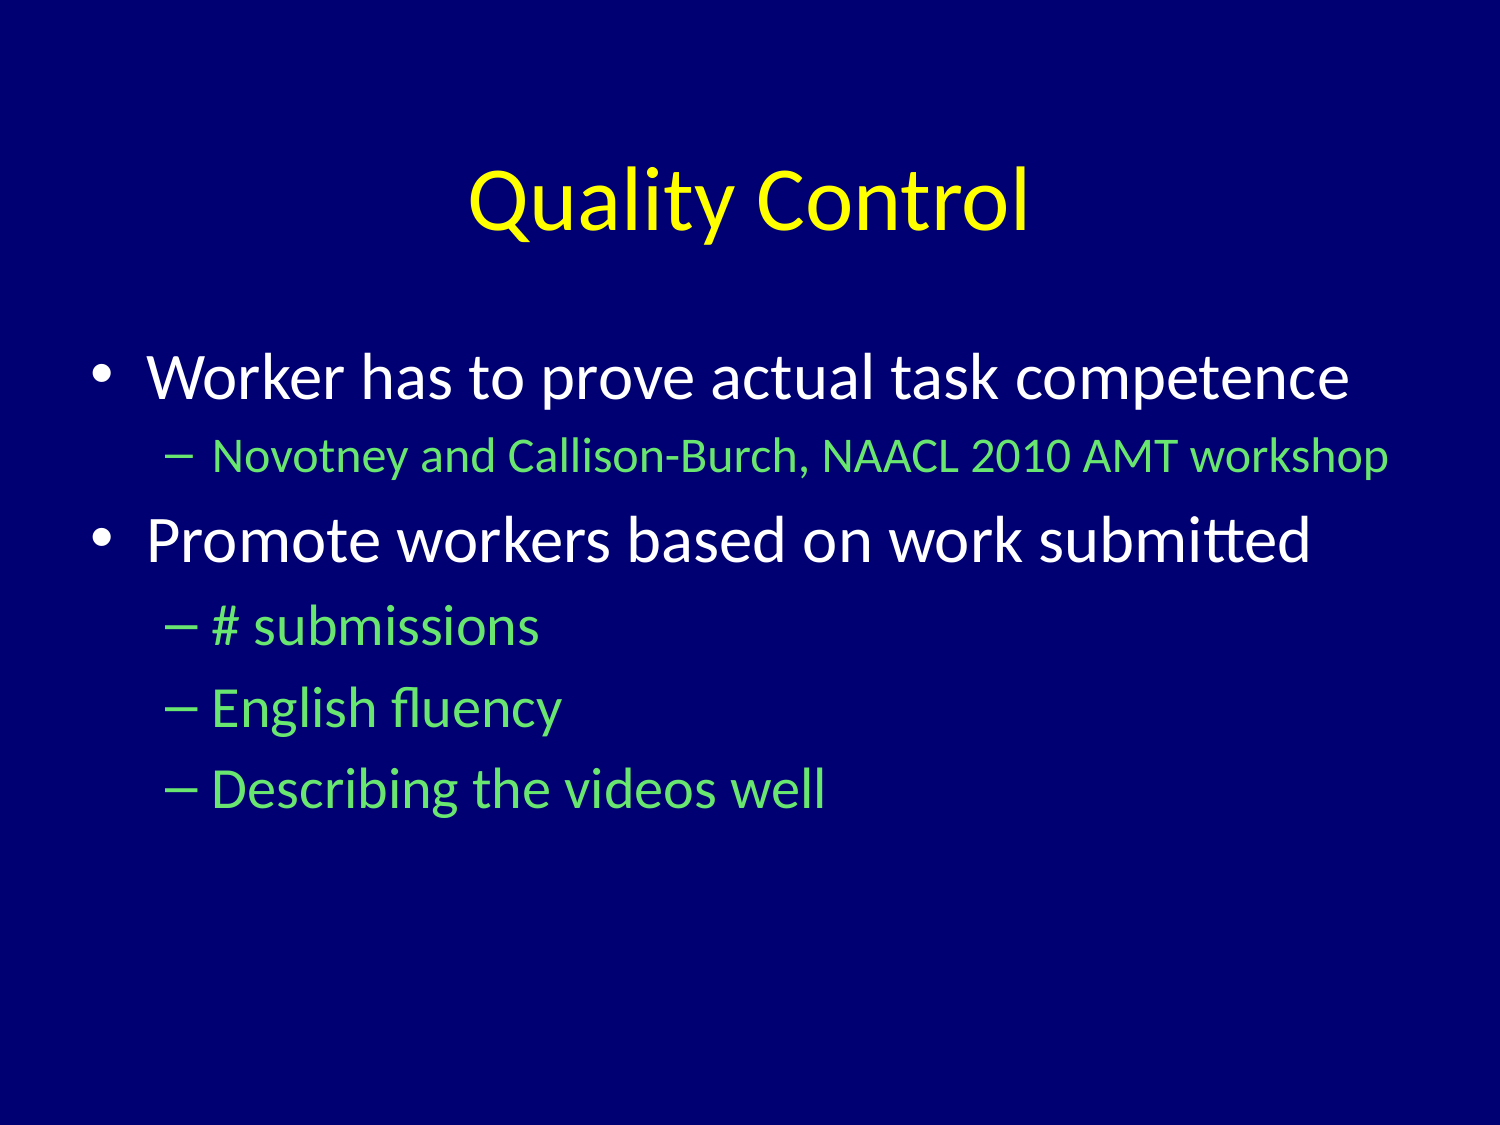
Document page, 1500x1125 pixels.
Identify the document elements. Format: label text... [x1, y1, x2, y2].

list Worker has to prove actual task competence Novotney and Callison-Burch, NAACL 2010 AMT workshop Promote workers based on work submitted # submissions English fluency Describing the videos well [75, 324, 1425, 1005]
title Quality Control [75, 99, 1425, 288]
